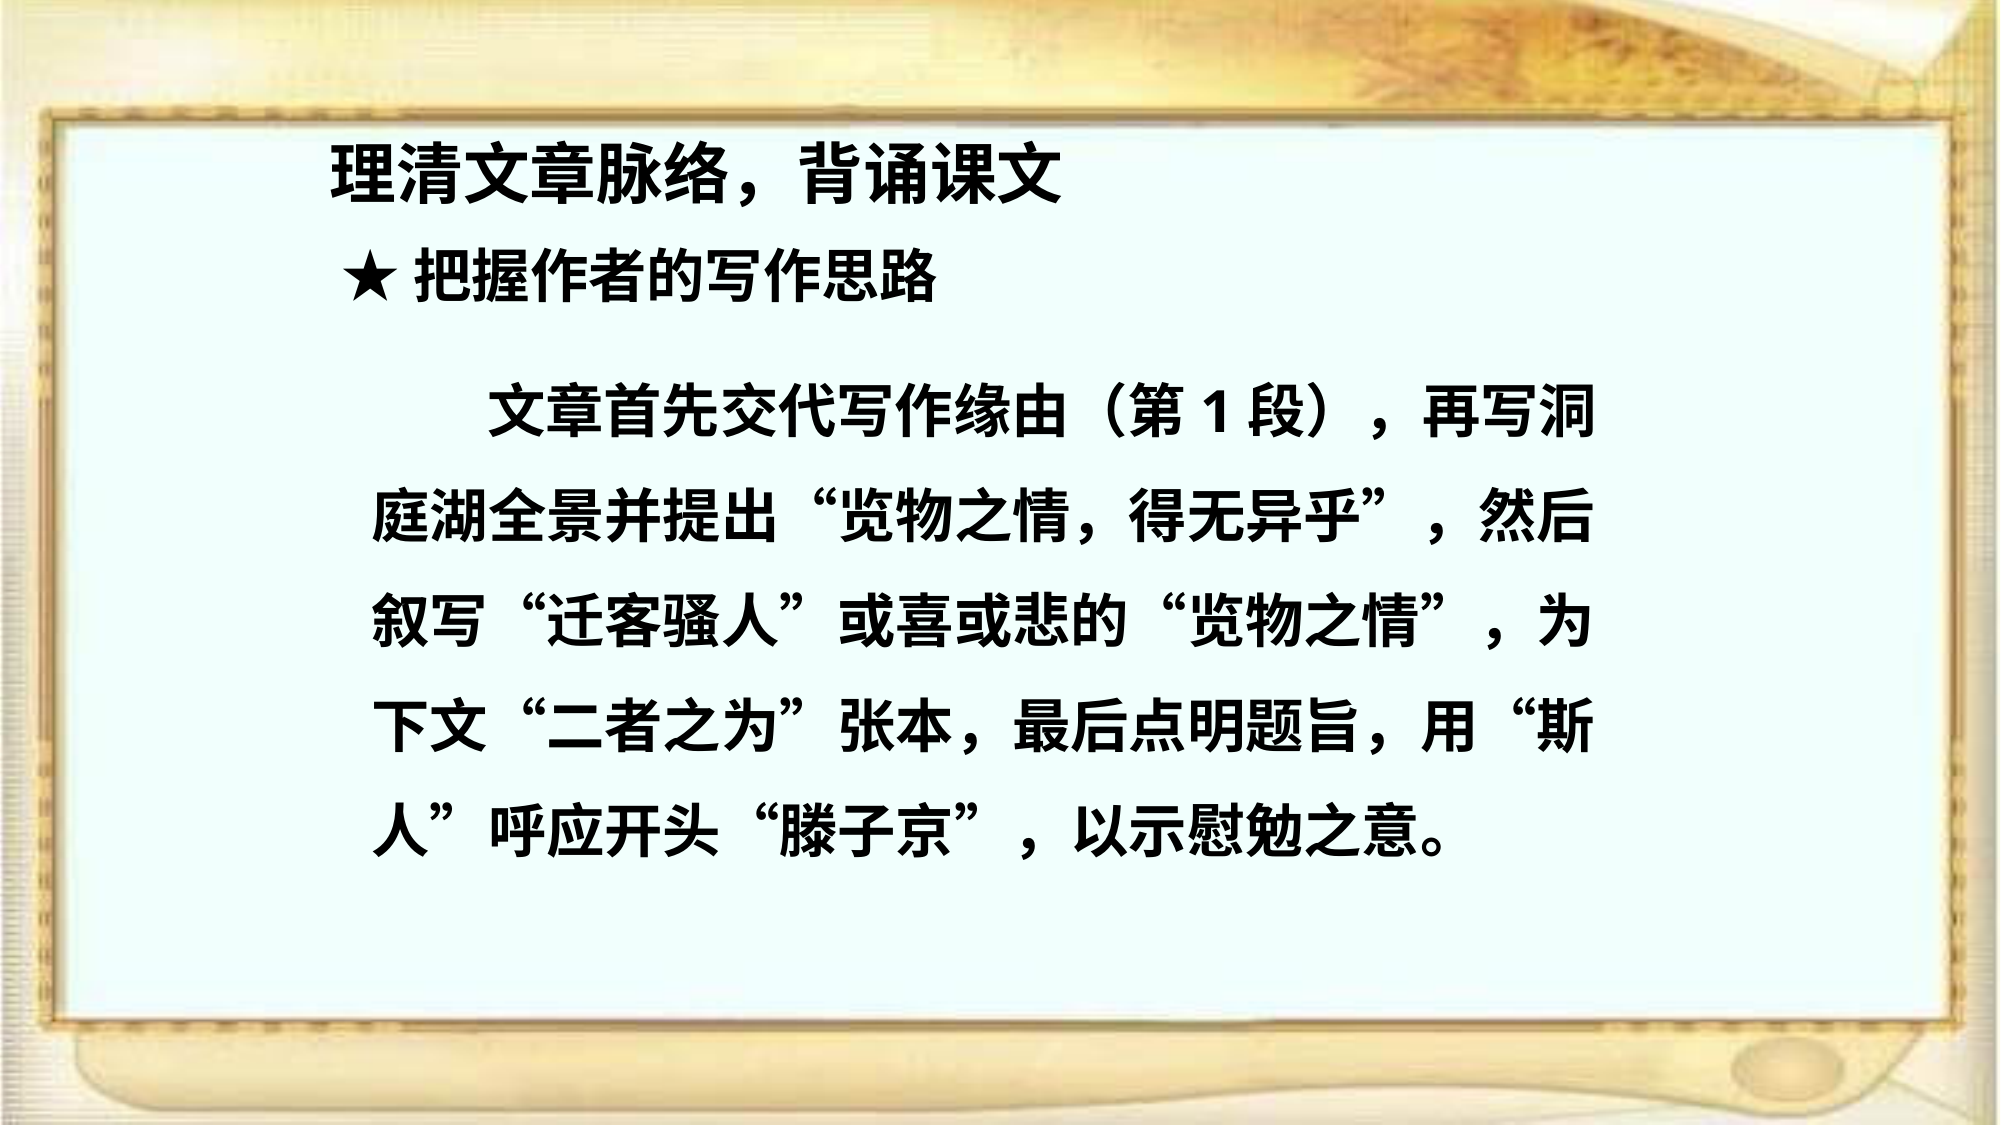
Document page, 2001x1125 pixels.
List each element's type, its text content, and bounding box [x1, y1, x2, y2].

text_box ★把握作者的写作思路 [326, 231, 1012, 317]
text_box 文章首先交代写作缘由（第1段），再写洞庭湖全景并提出“览物之情，得无异乎”，然后叙写“迁客骚人”或喜或悲的“览物之情”，为下文“二者之为”张本，最后点明题旨，用“斯人”呼应开头“滕子京”，以示慰勉之意。 [356, 331, 1620, 872]
text_box 理清文章脉络，背诵课文 [314, 124, 1331, 219]
picture [0, 0, 2001, 1125]
